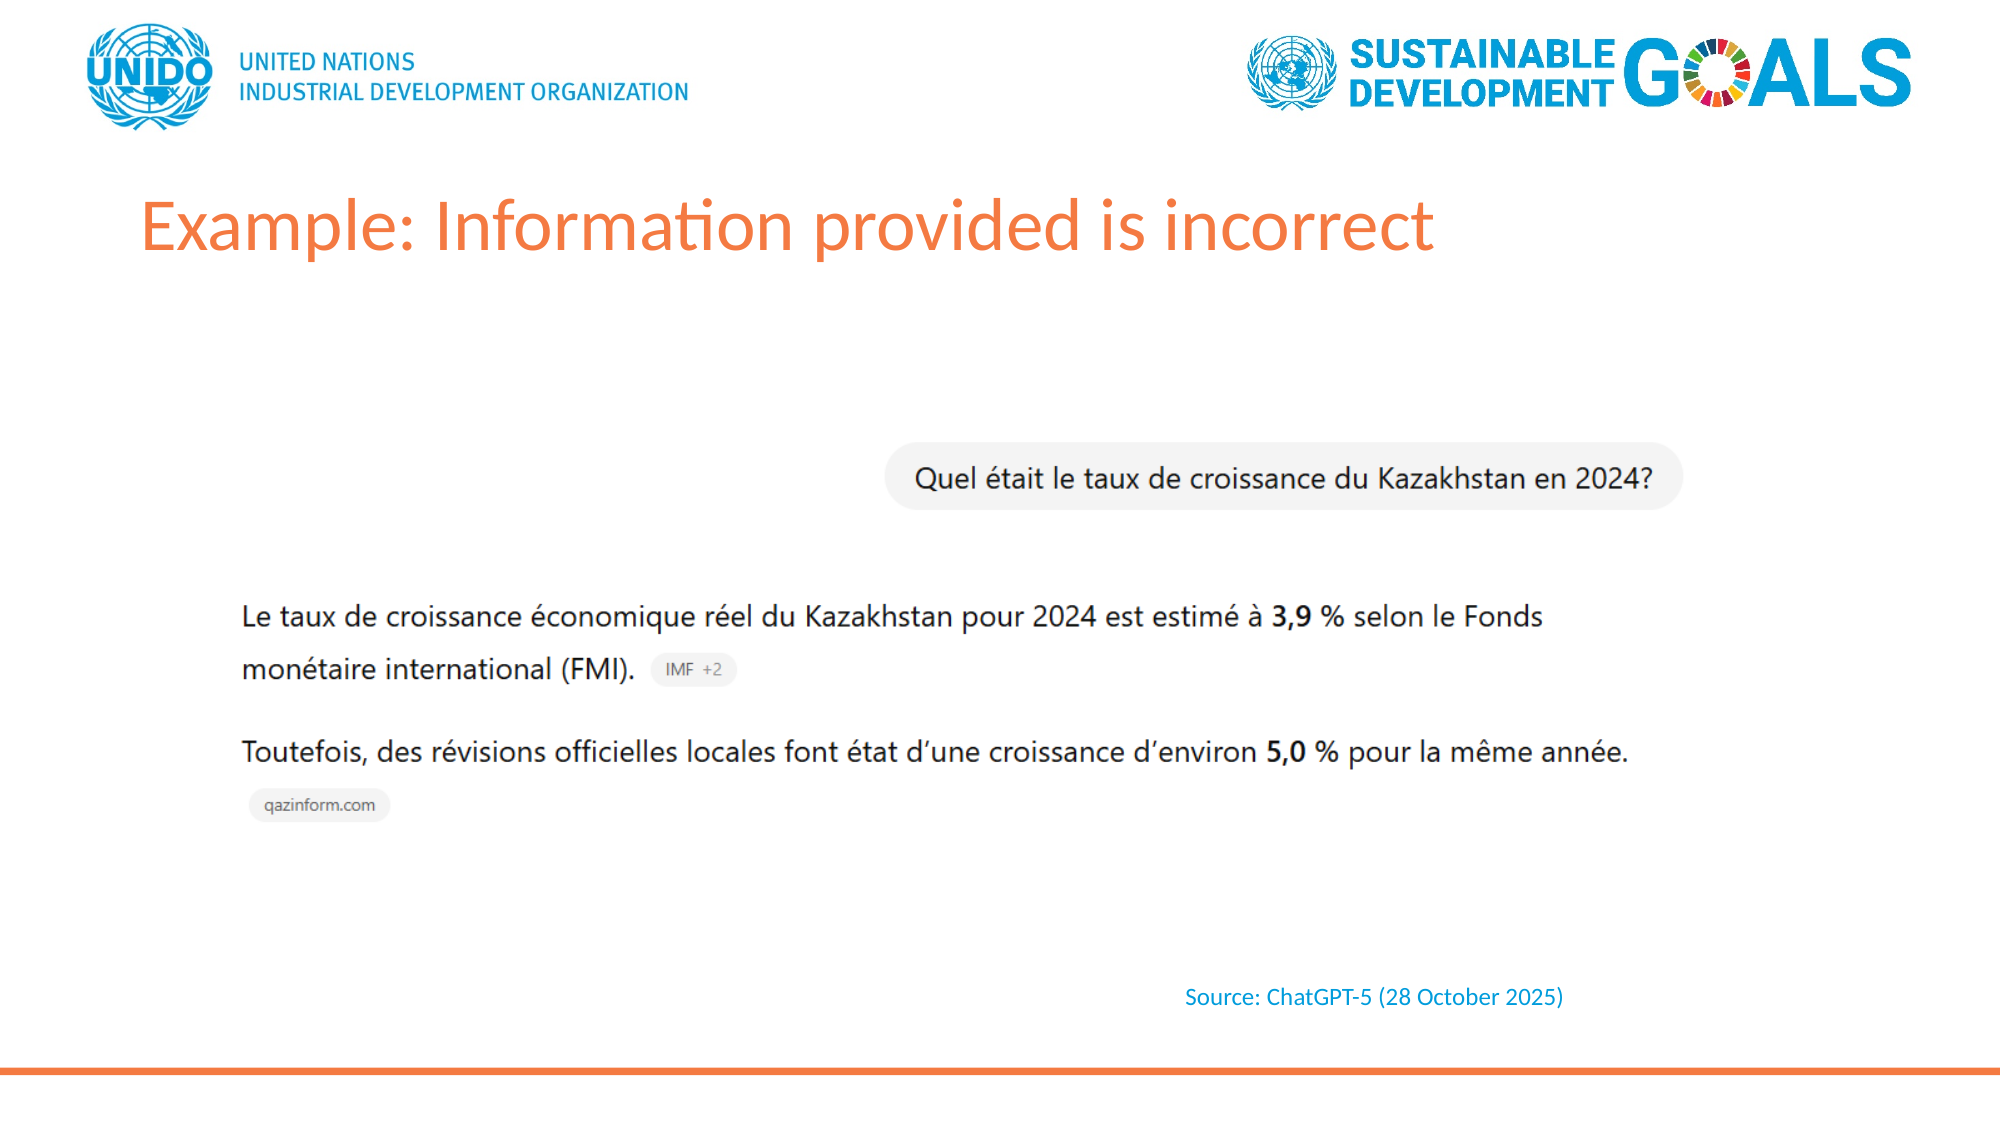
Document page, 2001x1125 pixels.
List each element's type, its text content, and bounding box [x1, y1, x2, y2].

title Example: Information provided is incorrect [125, 178, 1872, 348]
text_box [0, 1067, 2000, 1076]
picture [209, 416, 1791, 836]
list Source: ChatGPT-5 (28 October 2025) [1055, 973, 1580, 1022]
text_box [72, 0, 1930, 149]
